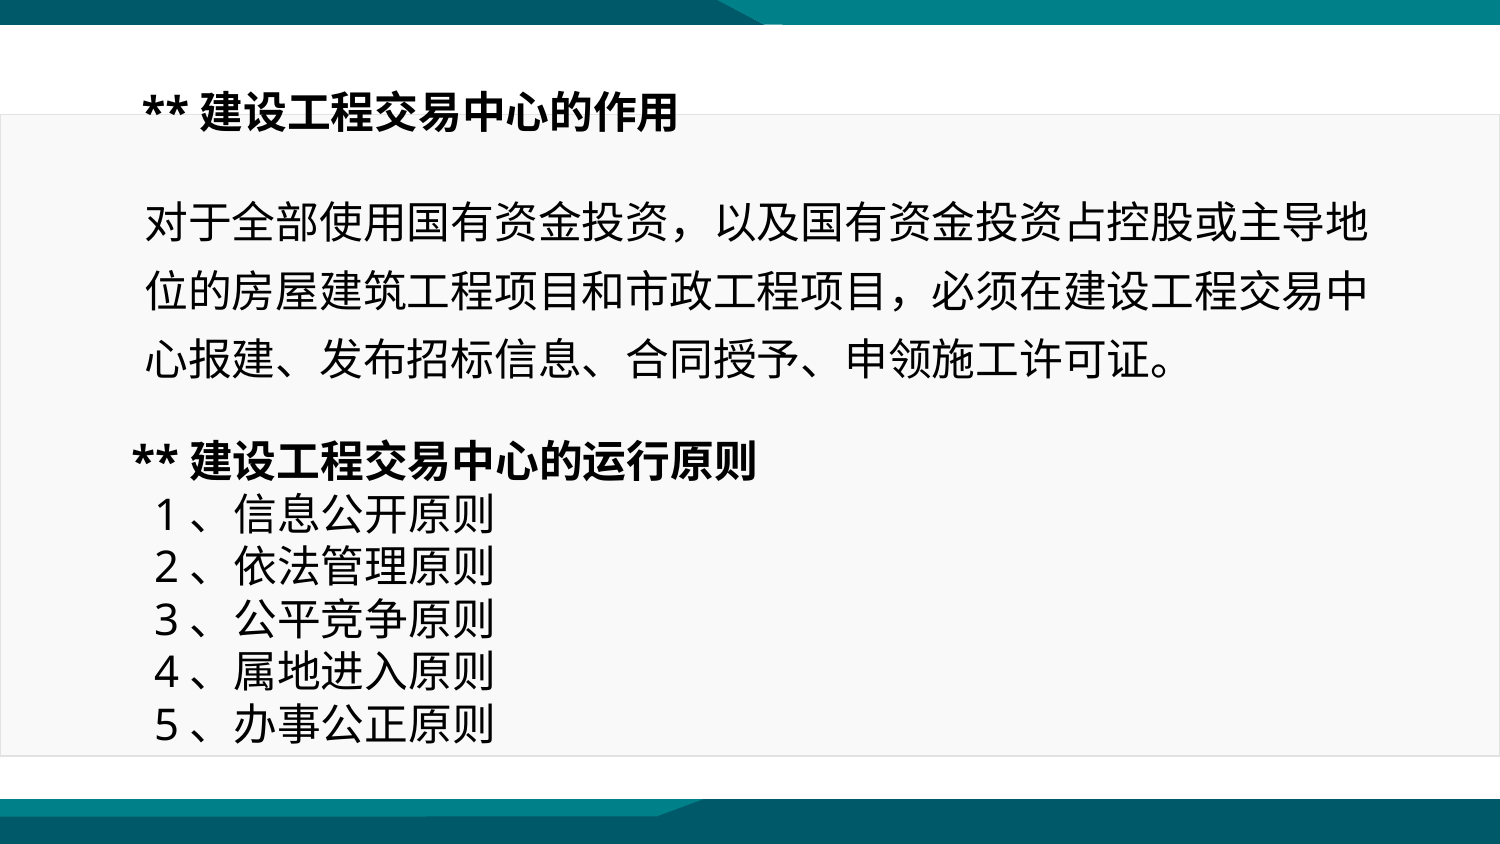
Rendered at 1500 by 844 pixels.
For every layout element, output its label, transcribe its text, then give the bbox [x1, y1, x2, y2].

text_box **建设工程交易中心的运行原则 1、信息公开原则 2、依法管理原则 3、公平竞争原则 4、属地进入原则 5、办事公正原则 [119, 428, 870, 755]
text_box **建设工程交易中心的作用 [130, 79, 693, 143]
text_box 对于全部使用国有资金投资，以及国有资金投资占控股或主导地位的房屋建筑工程项目和市政工程项目，必须在建设工程交易中心报建、发布招标信息、合同授予、申领施工许可证。 [133, 173, 1384, 390]
